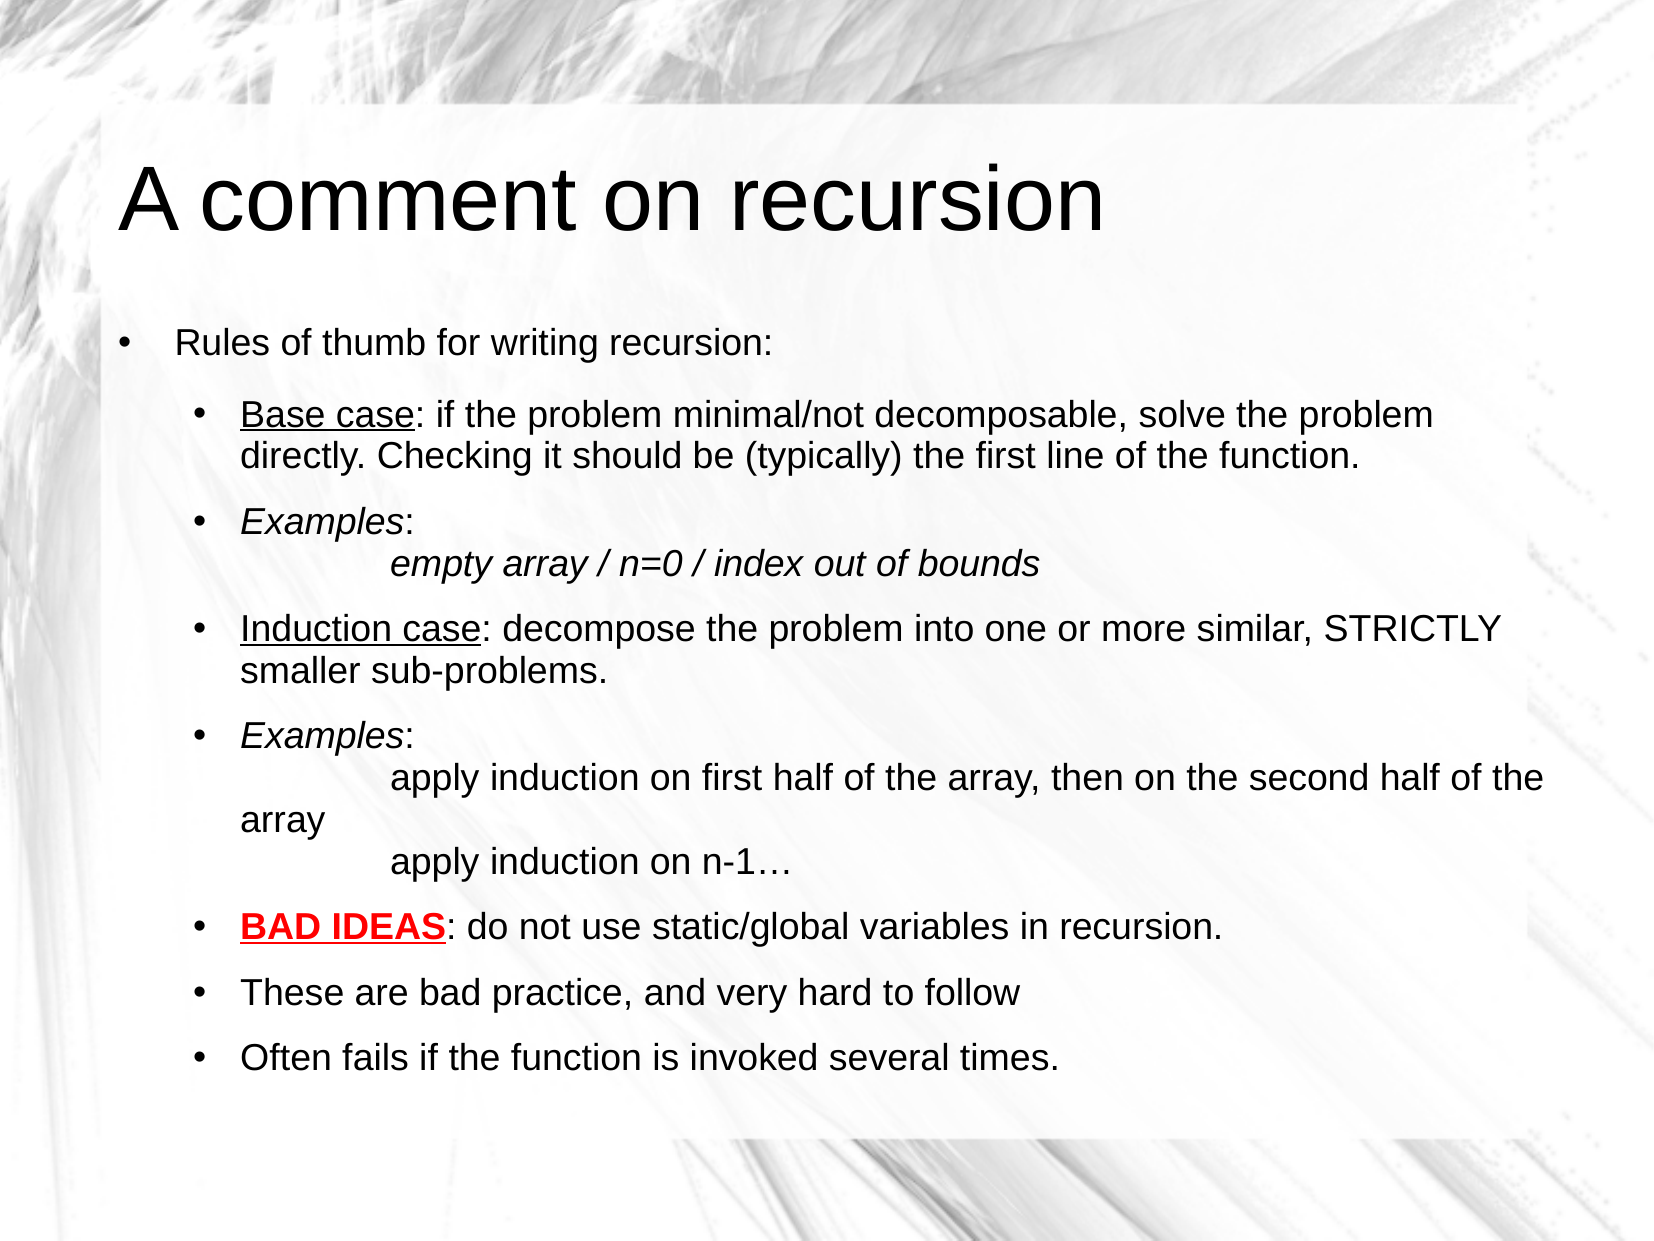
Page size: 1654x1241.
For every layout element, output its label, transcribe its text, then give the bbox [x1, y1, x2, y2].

title A comment on recursion [118, 112, 1506, 281]
list Rules of thumb for writing recursion: Base case: if the problem minimal/not decomposable, solve the problem directly. Checking it should be (typically) the first line of the function. Examples: empty array / n=0 / index out of bounds Induction case: decompose the problem into one or more similar, STRICTLY smaller sub-problems. Examples: apply induction on first half of the array, then on the second half of the array apply induction on n-1… BAD IDEAS: do not use static/global variables in recursion. These are bad practice, and very hard to follow Often fails if the function is invoked several times. [118, 319, 1571, 1109]
picture [0, 0, 1654, 1241]
